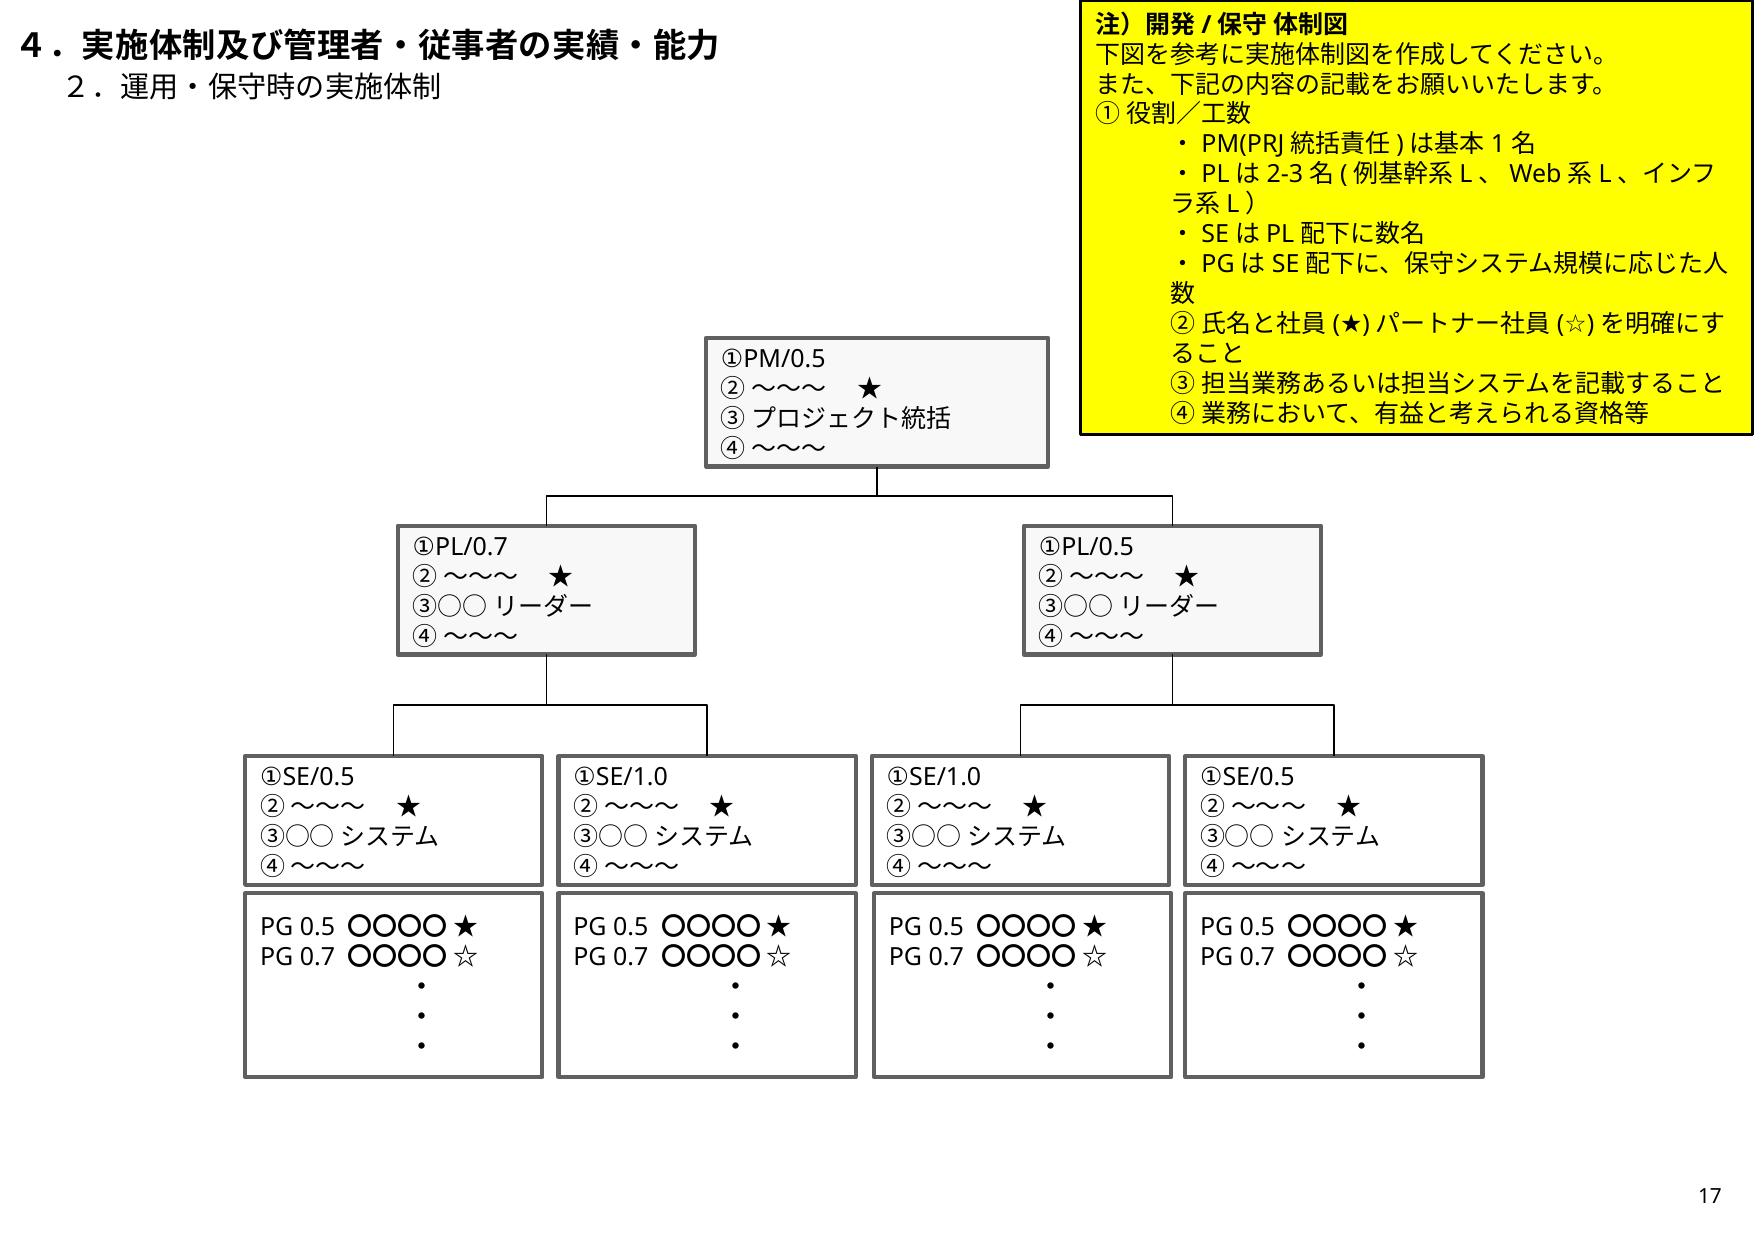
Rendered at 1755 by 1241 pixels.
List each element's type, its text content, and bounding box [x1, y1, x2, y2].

text_box PG 0.5 〇〇〇〇 ★ PG 0.7 〇〇〇〇 ☆ ・ ・ ・ [556, 891, 858, 1079]
text_box PG 0.5 〇〇〇〇 ★ PG 0.7 〇〇〇〇 ☆ ・ ・ ・ [1183, 891, 1485, 1079]
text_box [994, 348, 1055, 645]
text_box ①SE/0.5 ②～～～ ★ ③○○システム ④～～～ [243, 754, 544, 887]
text_box ①PL/0.7 ②～～～ ★ ③○○リーダー ④～～～ [396, 524, 676, 657]
text_box ①SE/1.0 ②～～～ ★ ③○○システム ④～～～ [870, 754, 1171, 887]
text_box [418, 628, 522, 782]
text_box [1202, 624, 1305, 787]
title ４．実施体制及び管理者・従事者の実績・能力 [14, 29, 1080, 66]
text_box ①PL/0.5 ②～～～ ★ ③○○リーダー ④～～～ [1059, 524, 1323, 657]
text_box PG 0.5 〇〇〇〇 ★ PG 0.7 〇〇〇〇 ☆ ・ ・ ・ [872, 891, 1173, 1079]
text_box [681, 330, 742, 662]
text_box ①SE/1.0 ②～～～ ★ ③○○システム ④～～～ [556, 754, 858, 887]
list ２．運用・保守時の実施体制 [61, 67, 1080, 104]
text_box ①PM/0.5 ②～～～ ★ ③プロジェクト統括 ④～～～ [746, 336, 1050, 469]
text_box PG 0.5 〇〇〇〇 ★ PG 0.7 〇〇〇〇 ☆ ・ ・ ・ [243, 891, 544, 1079]
text_box ①SE/0.5 ②～～～ ★ ③○○システム ④～～～ [1183, 754, 1485, 887]
text_box 注）開発/保守 体制図 下図を参考に実施体制図を作成してください。 また、下記の内容の記載をお願いいたします。 ①役割／工数 ・PM(PRJ統括責任)は基本1名 ・PLは2-3名(例基幹系L、Web系L、インフラ系L） ・SEはPL配下に数名 ・PGはSE配下に、保守システム規模に応じた人数 ②氏名と社員(★)パートナー社員(☆)を明確にすること ③担当業務あるいは担当システムを記載すること ④業務において、有益と考えられる資格等 [1080, 0, 1753, 435]
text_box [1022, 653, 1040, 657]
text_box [1045, 628, 1148, 782]
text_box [575, 624, 678, 786]
